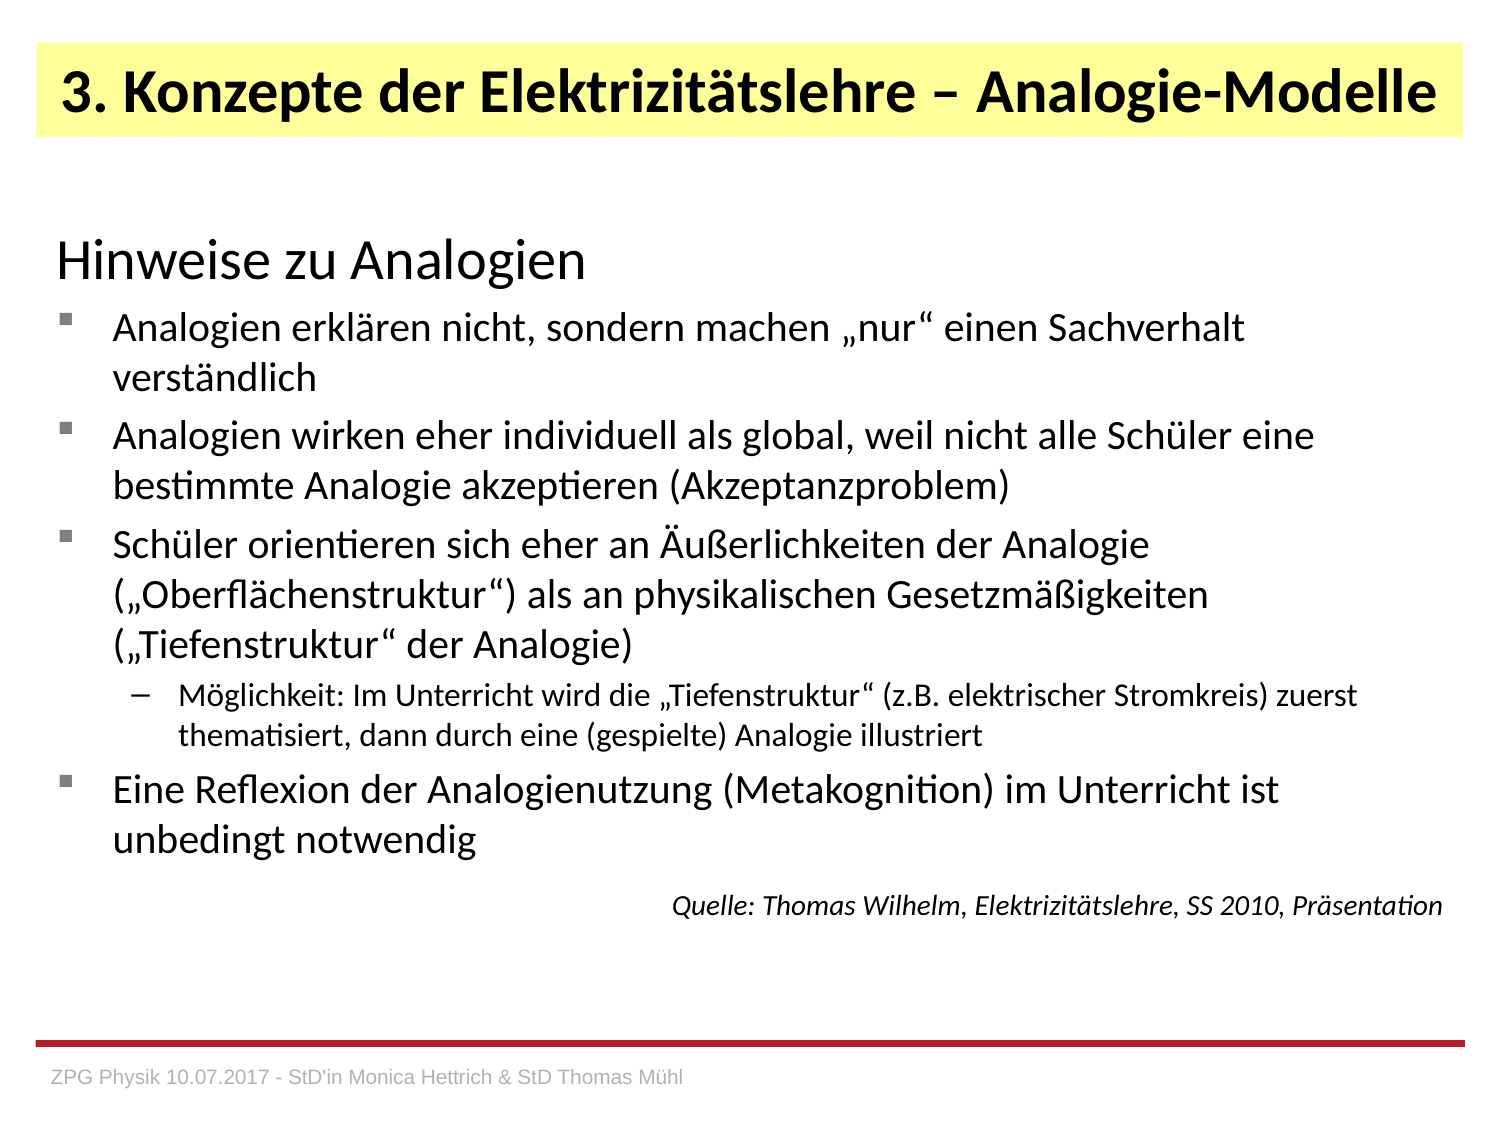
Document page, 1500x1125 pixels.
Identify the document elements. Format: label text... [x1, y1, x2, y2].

footer ZPG Physik 10.07.2017 - StD'in Monica Hettrich & StD Thomas Mühl [35, 1045, 768, 1106]
list Hinweise zu Analogien Analogien erklären nicht, sondern machen „nur“ einen Sachverhalt verständlich Analogien wirken eher individuell als global, weil nicht alle Schüler eine bestimmte Analogie akzeptieren (Akzeptanzproblem) Schüler orientieren sich eher an Äußerlichkeiten der Analogie („Oberflächenstruktur“) als an physikalischen Gesetzmäßigkeiten („Tiefenstruktur“ der Analogie) Möglichkeit: Im Unterricht wird die „Tiefenstruktur“ (z.B. elektrischer Stromkreis) zuerst thematisiert, dann durch eine (gespielte) Analogie illustriert Eine Reflexion der Analogienutzung (Metakognition) im Unterricht ist unbedingt notwendig Quelle: Thomas Wilhelm, Elektrizitätslehre, SS 2010, Präsentation [41, 214, 1459, 1024]
title 3. Konzepte der Elektrizitätslehre – Analogie-Modelle [41, 42, 1459, 149]
